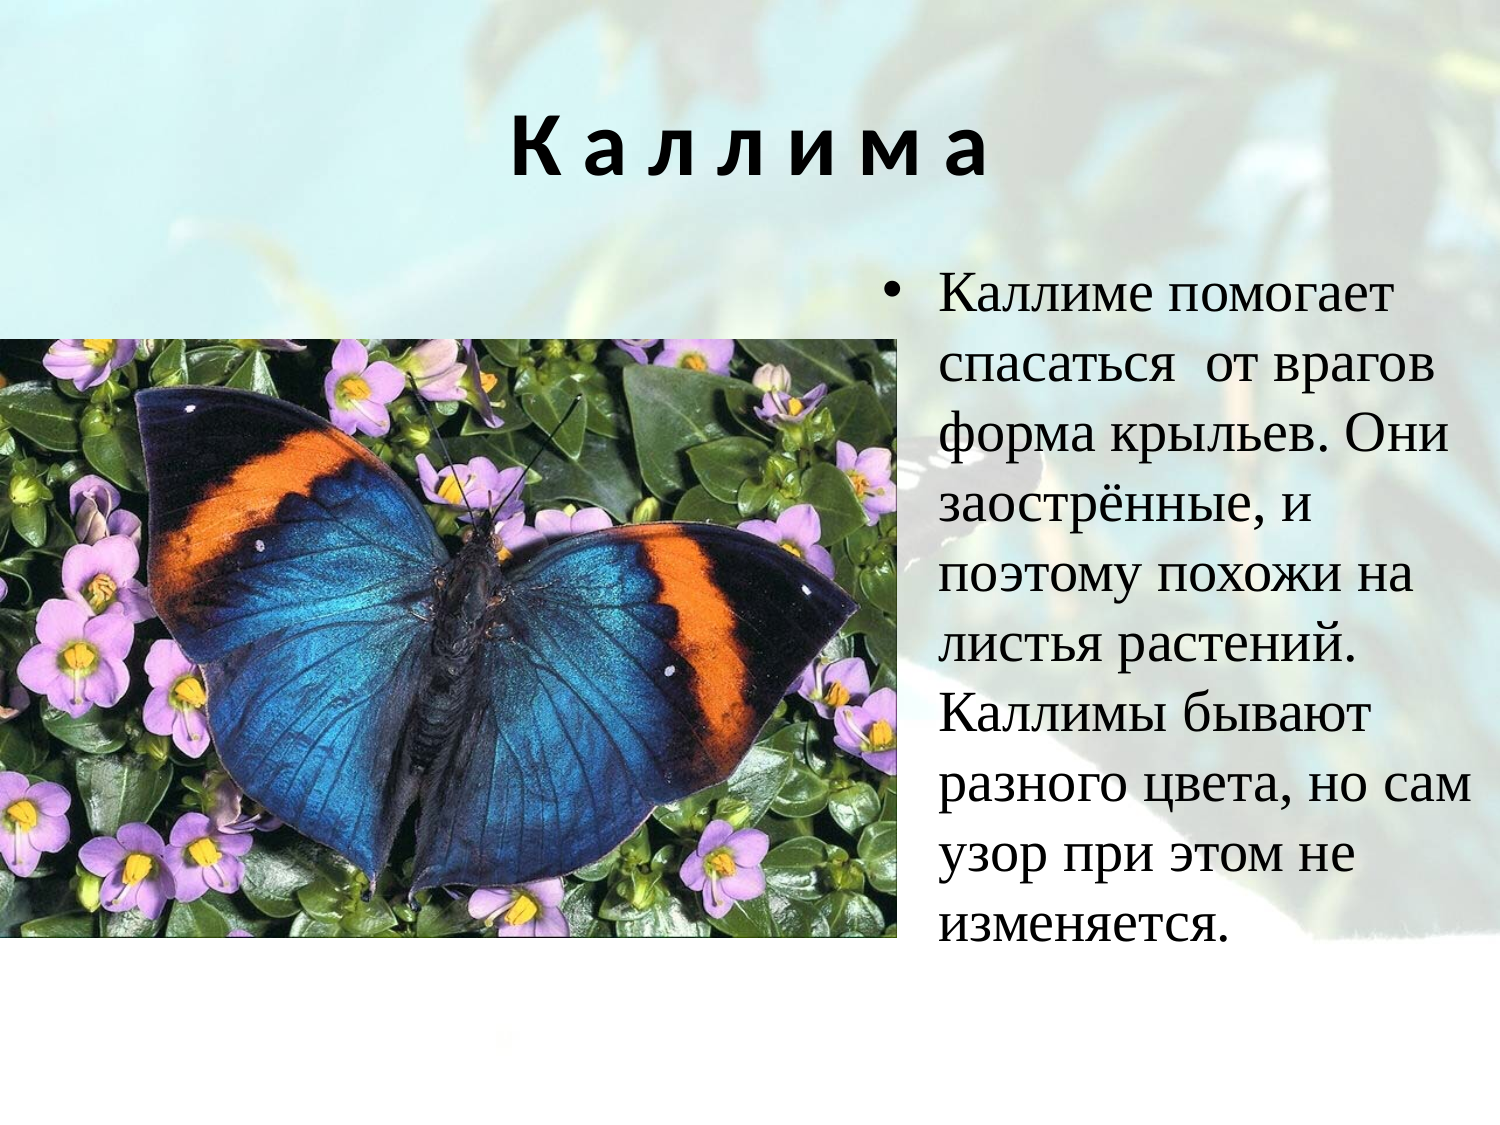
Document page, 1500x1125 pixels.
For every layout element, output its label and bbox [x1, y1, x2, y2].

list [0, 339, 897, 938]
picture [0, 0, 1500, 1125]
